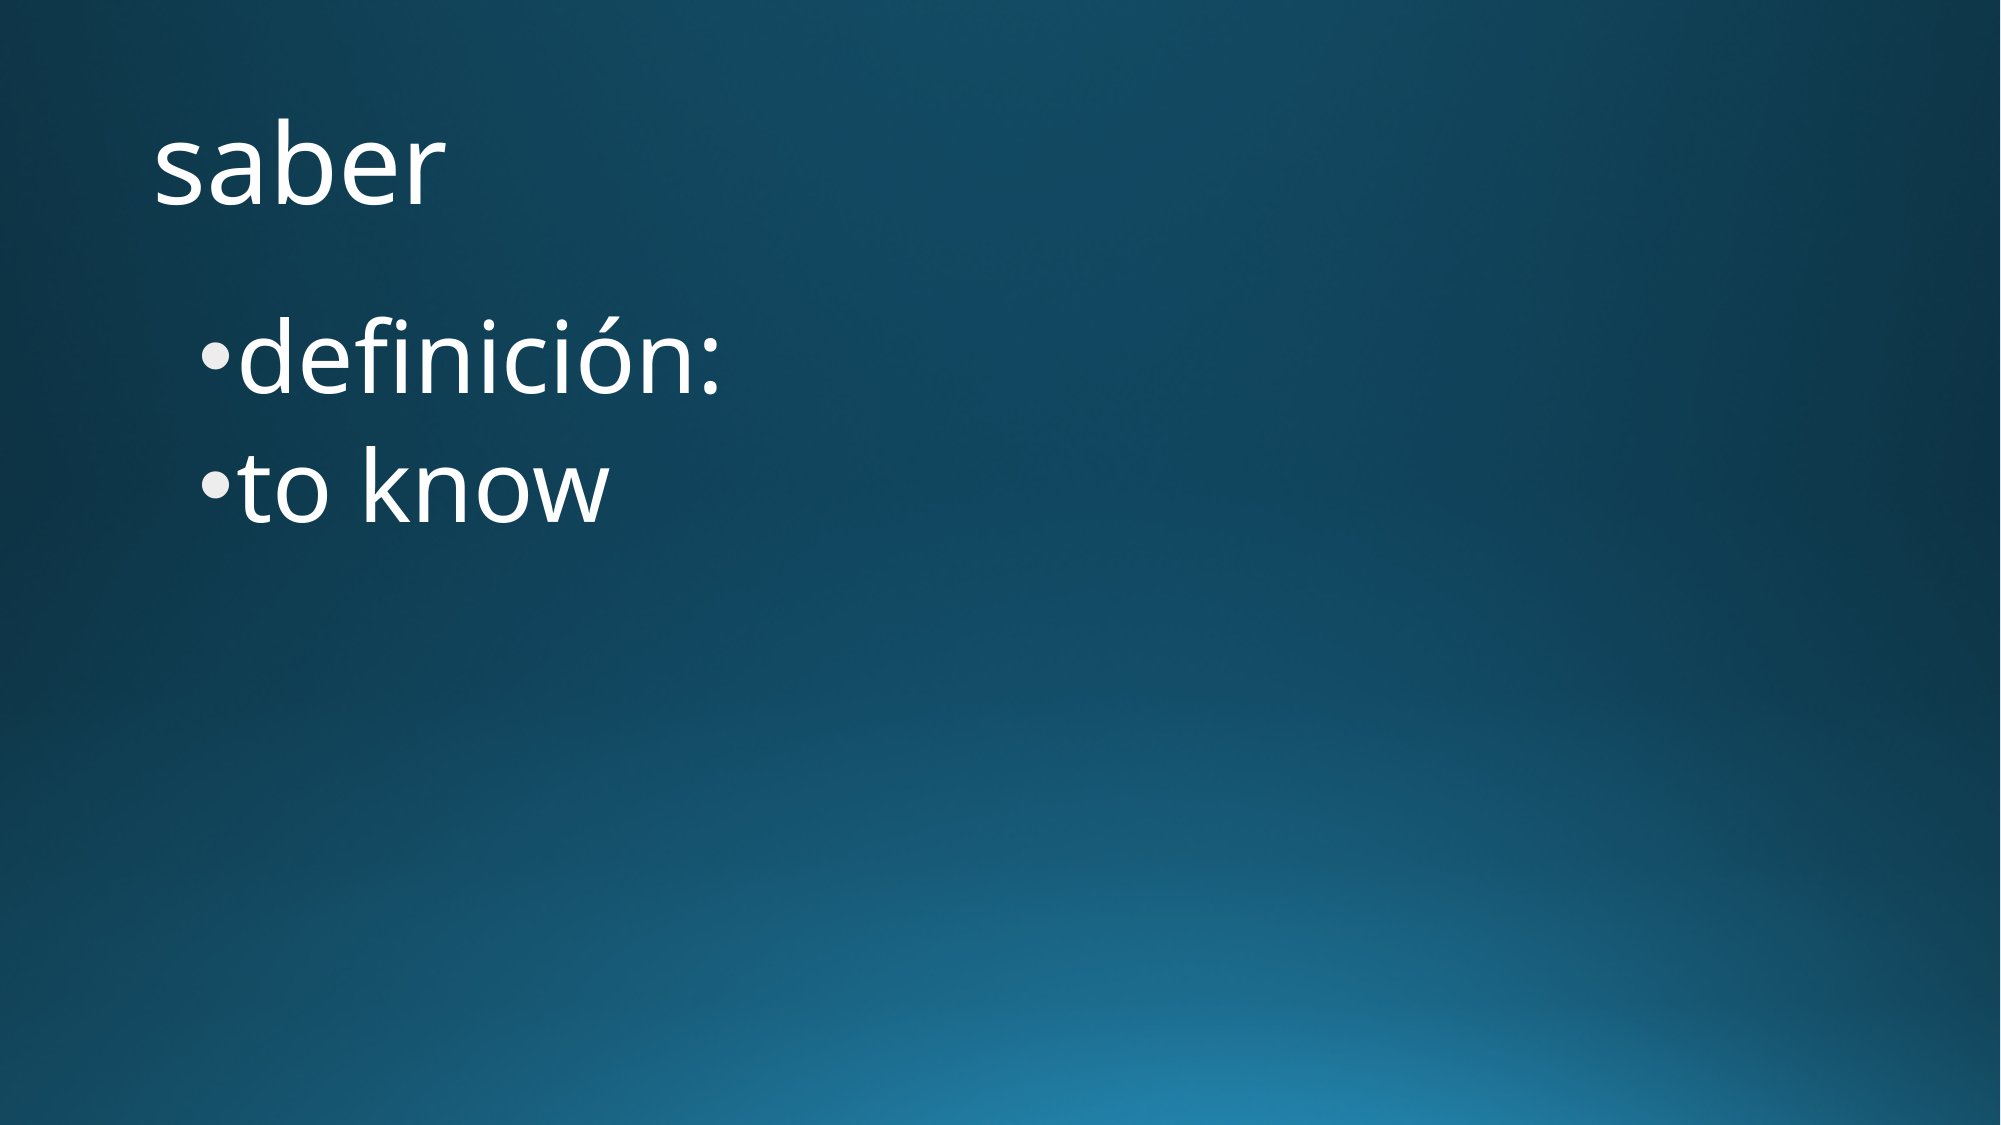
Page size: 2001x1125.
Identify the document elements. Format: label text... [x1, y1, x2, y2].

title saber [137, 59, 1863, 278]
list definición: to know [183, 299, 1863, 1014]
picture [0, 0, 2001, 1125]
